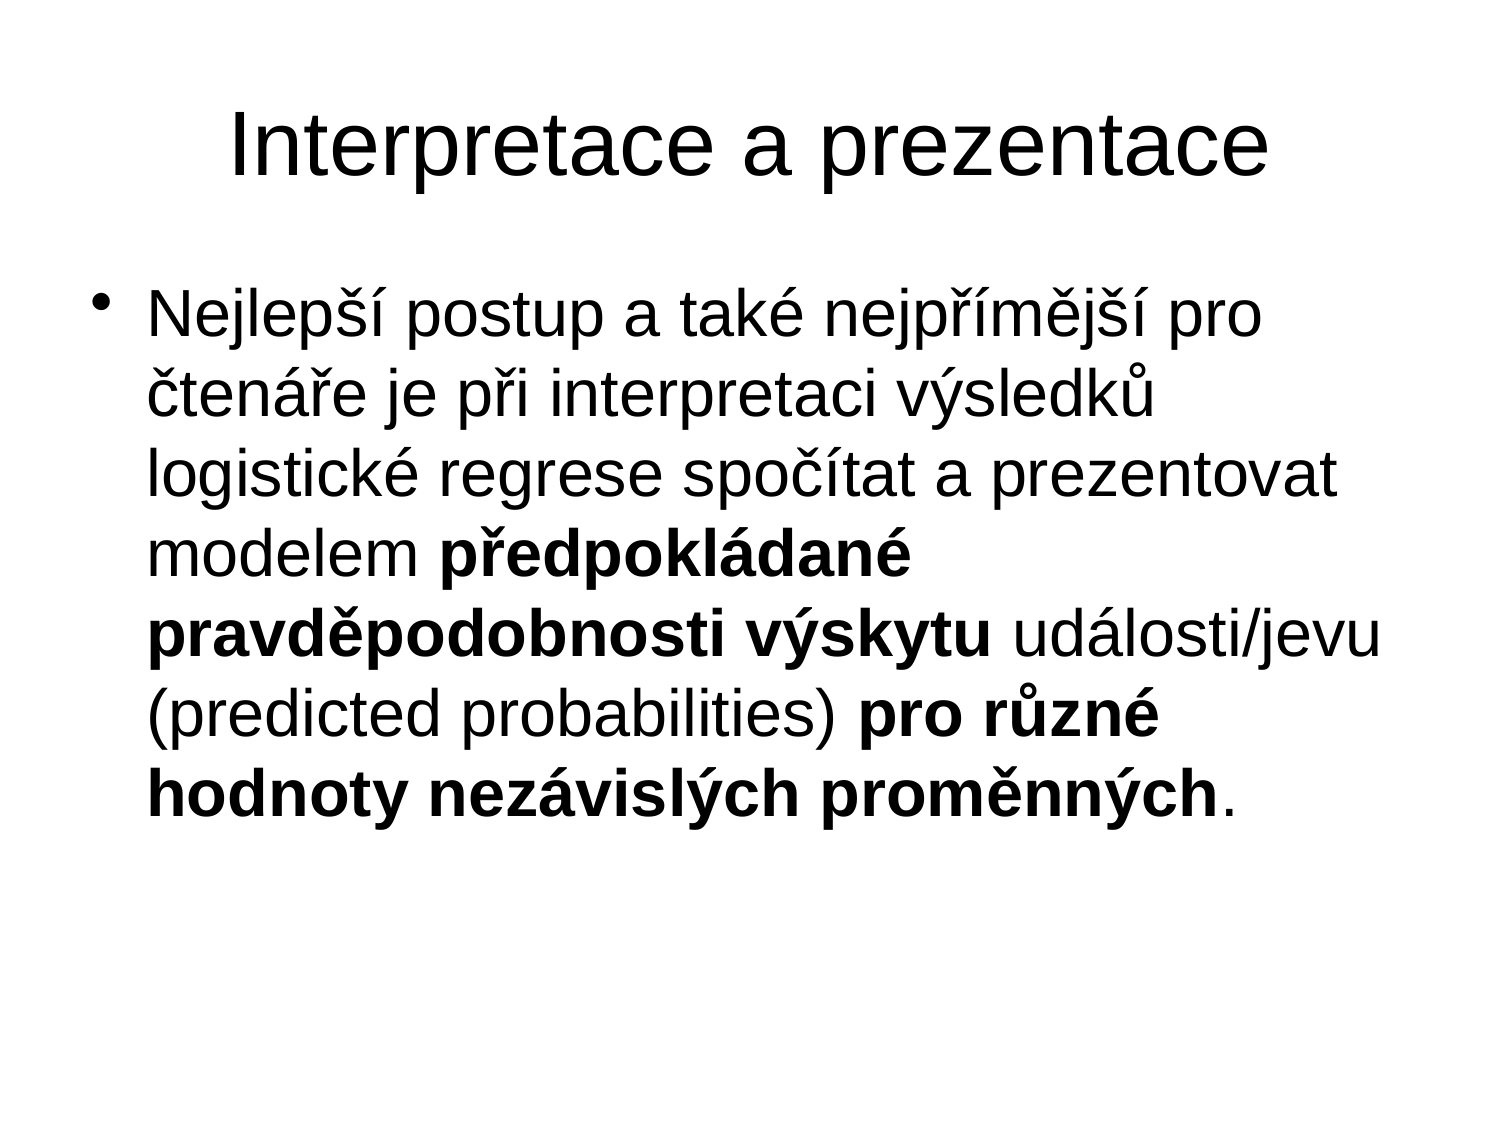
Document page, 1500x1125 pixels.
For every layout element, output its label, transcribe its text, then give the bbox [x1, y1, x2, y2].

list Nejlepší postup a také nejpřímější pro čtenáře je při interpretaci výsledků logistické regrese spočítat a prezentovat modelem předpokládané pravděpodobnosti výskytu události/jevu (predicted probabilities) pro různé hodnoty nezávislých proměnných. [75, 262, 1425, 1005]
title Interpretace a prezentace [75, 45, 1425, 233]
